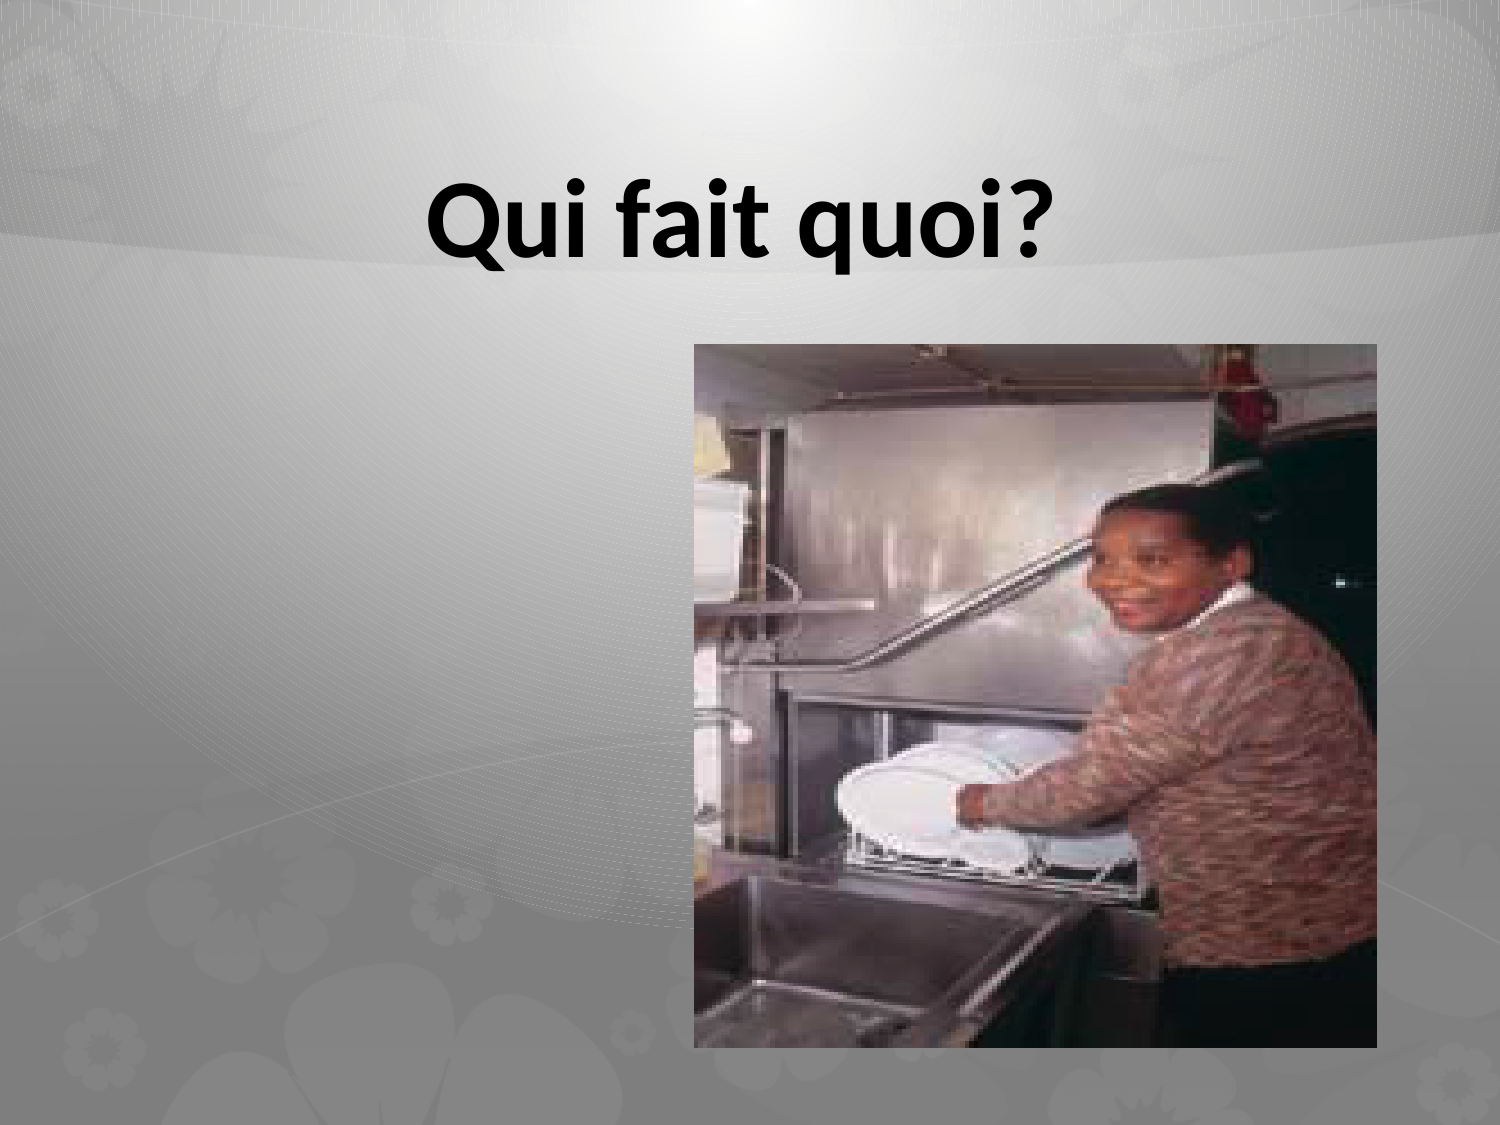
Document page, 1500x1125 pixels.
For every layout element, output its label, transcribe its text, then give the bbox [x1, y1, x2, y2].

title Qui fait quoi? [132, 88, 1377, 291]
picture [0, 0, 1500, 1125]
